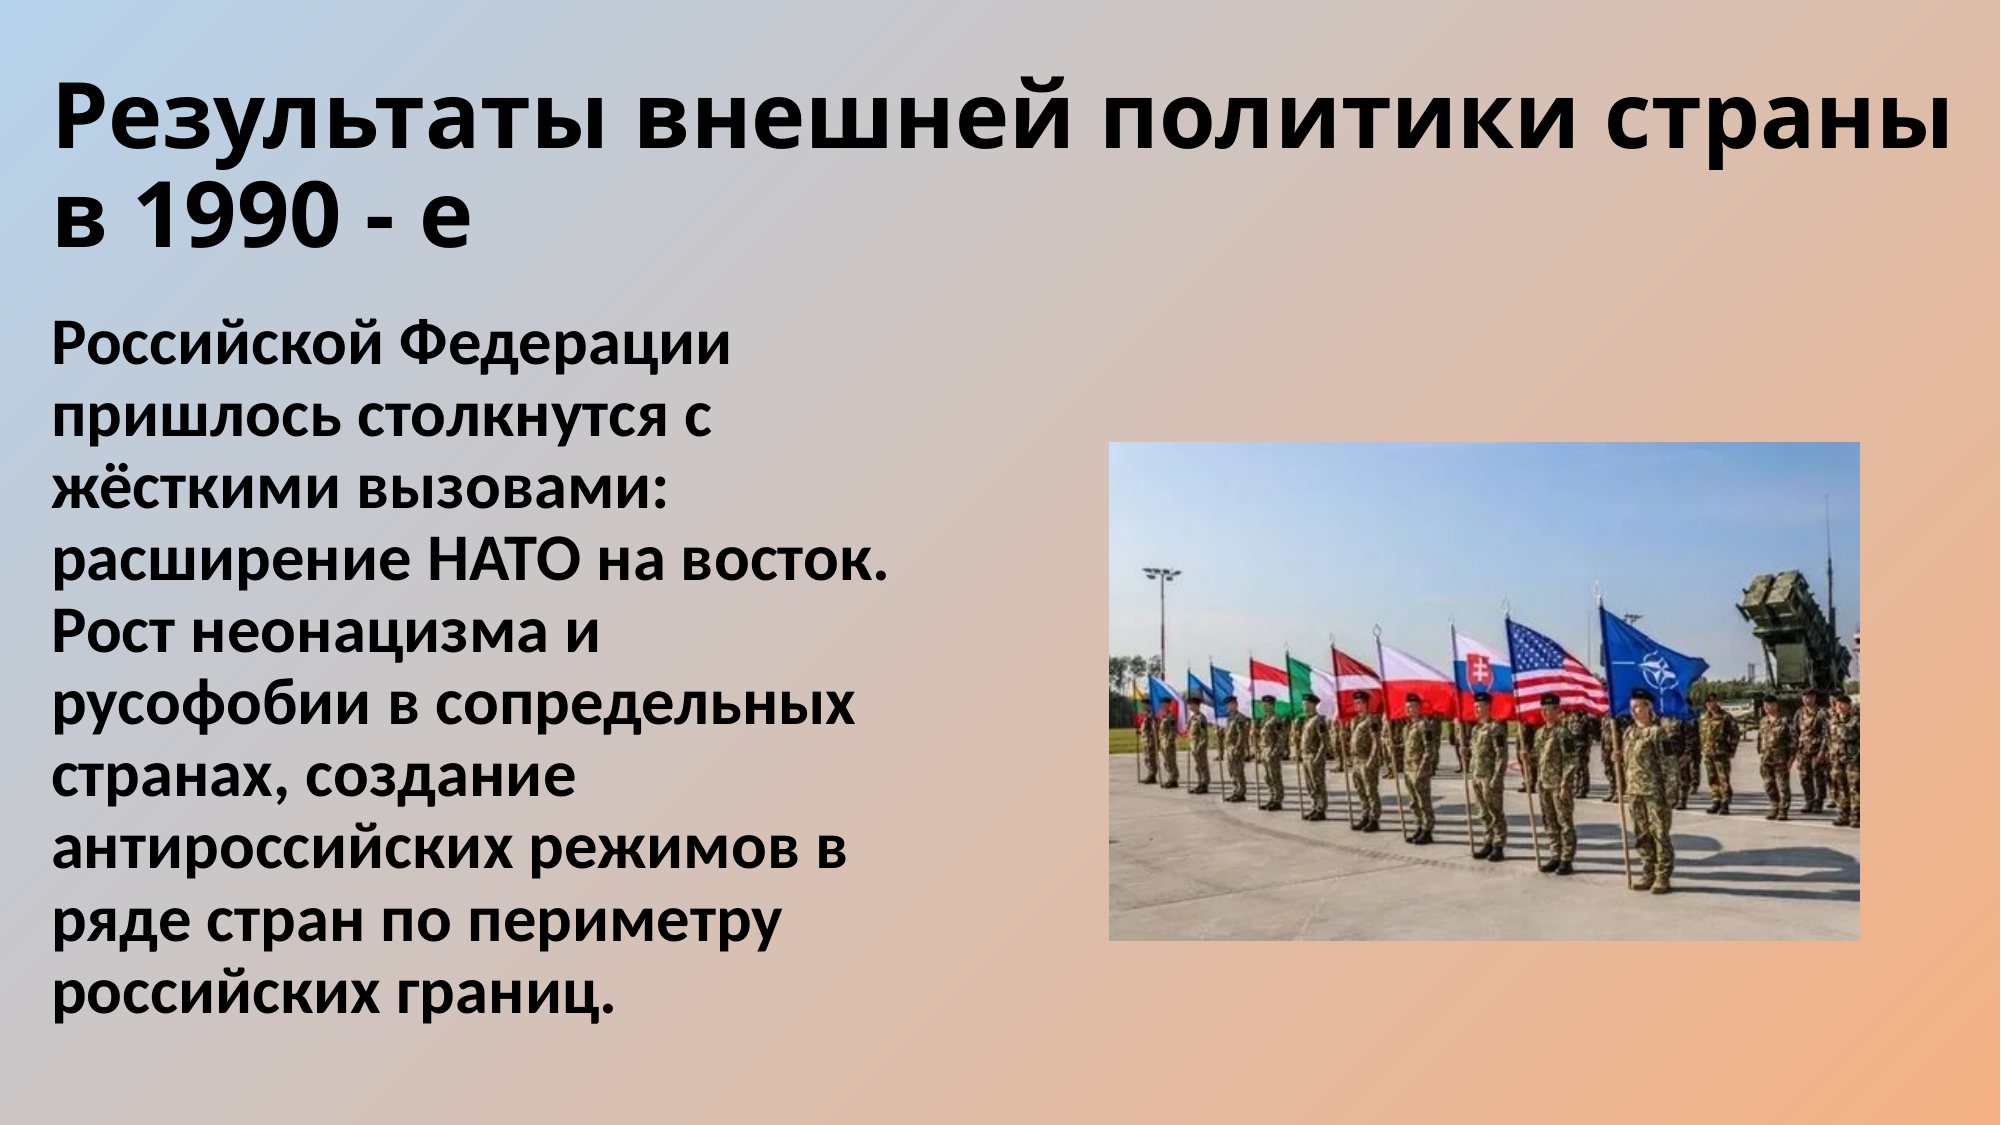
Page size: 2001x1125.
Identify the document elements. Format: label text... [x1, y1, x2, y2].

title Результаты внешней политики страны в 1990 - е [36, 59, 1974, 278]
picture [1109, 442, 1860, 942]
list Российской Федерации пришлось столкнутся с жёсткими вызовами: расширение НАТО на восток. Рост неонацизма и русофобии в сопредельных странах, создание антироссийских режимов в ряде стран по периметру российских границ. [36, 299, 917, 1085]
